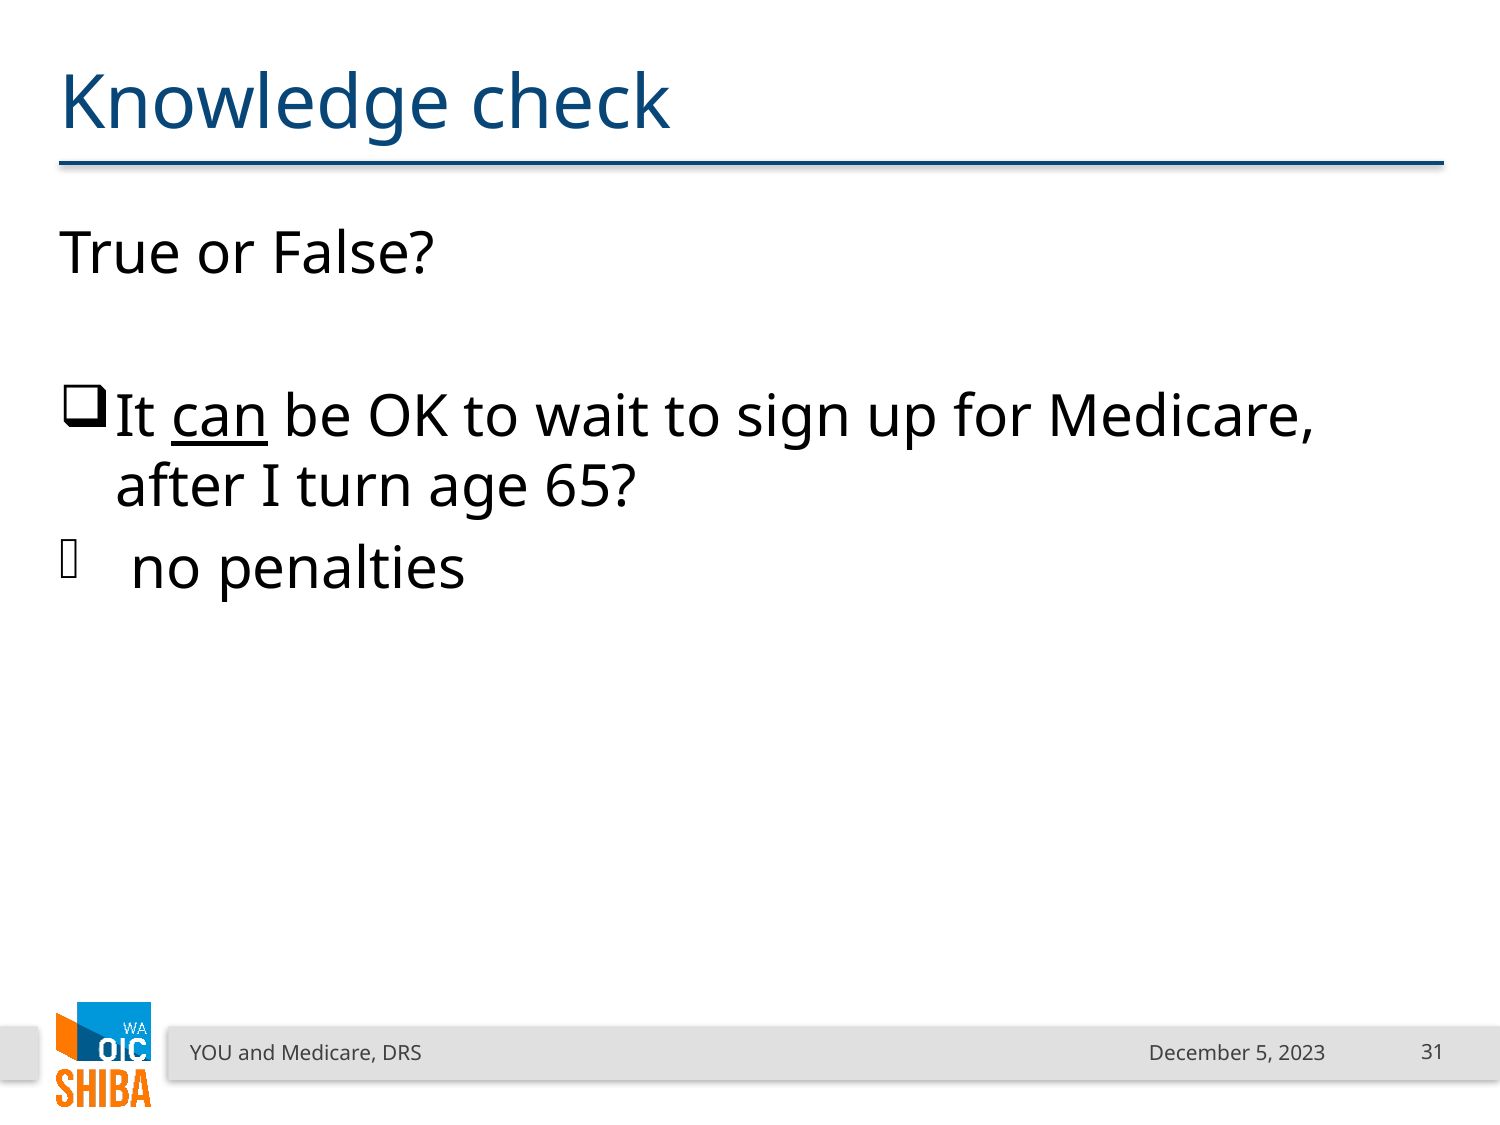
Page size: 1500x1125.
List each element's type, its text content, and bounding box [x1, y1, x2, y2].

slide_number 31 [1339, 1035, 1445, 1069]
title Knowledge check [59, 53, 1445, 164]
list True or False? It can be OK to wait to sign up for Medicare, after I turn age 65? no penalties [59, 215, 1445, 958]
footer YOU and Medicare, DRS [190, 1035, 785, 1069]
picture [56, 1002, 151, 1107]
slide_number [975, 1035, 1326, 1069]
